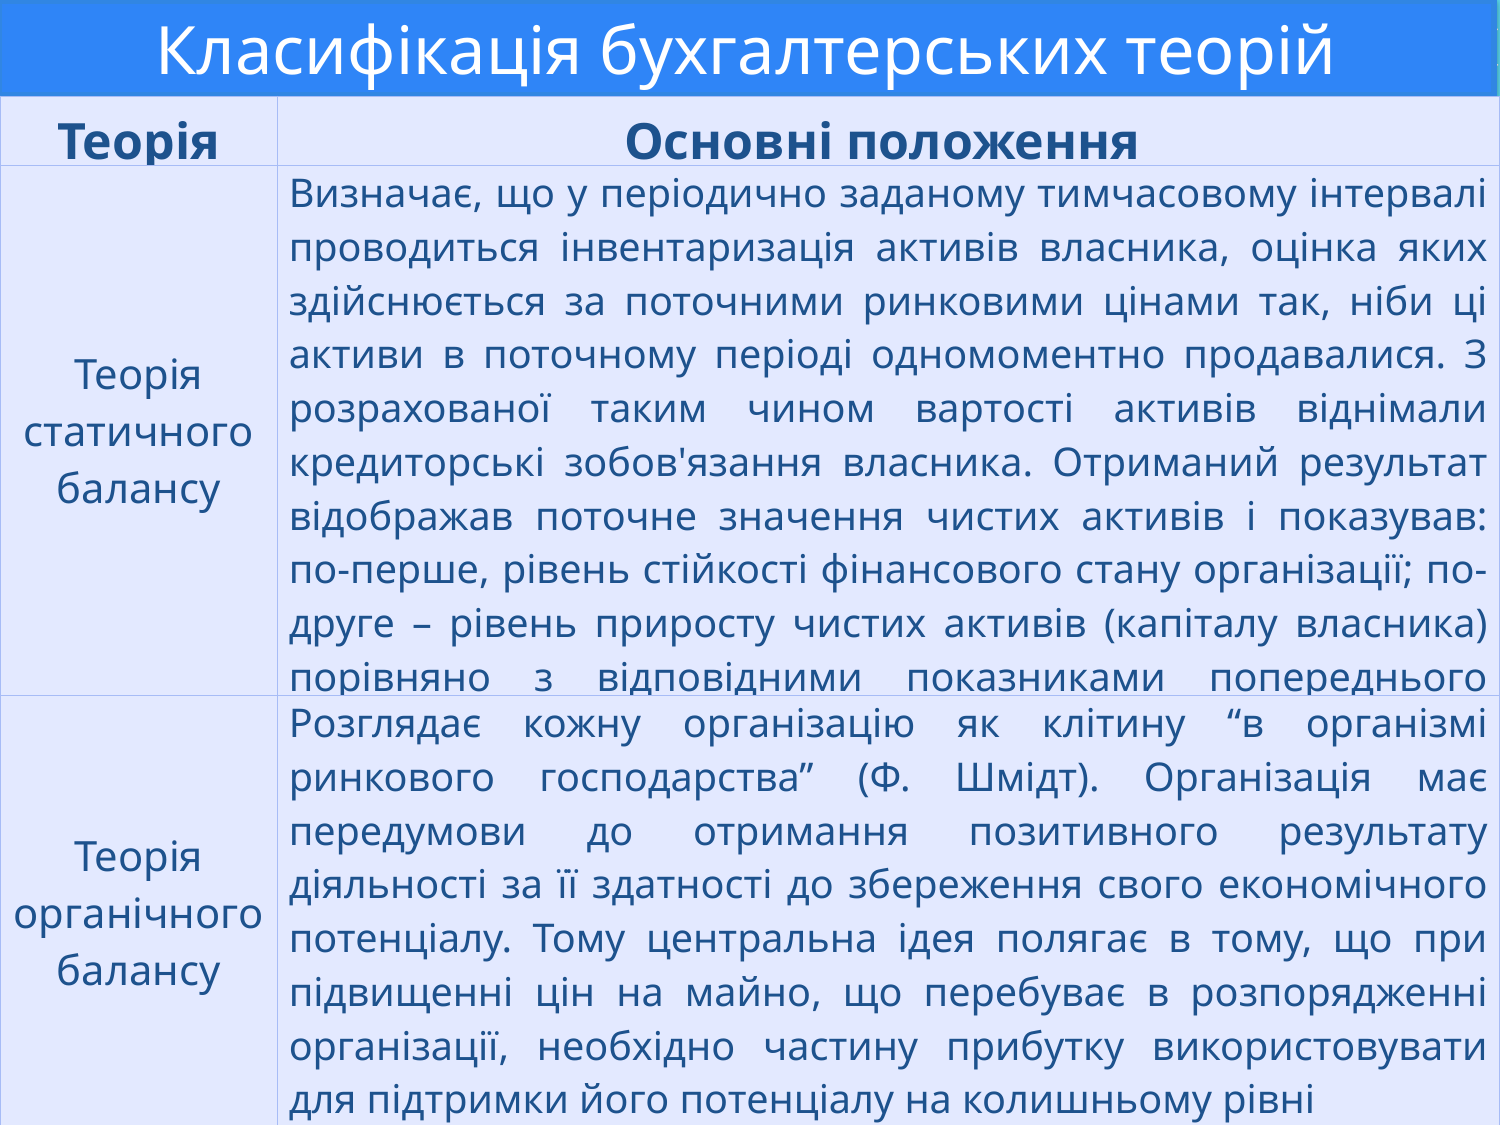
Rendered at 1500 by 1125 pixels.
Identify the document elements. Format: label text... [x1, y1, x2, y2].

text_box Класифікація бухгалтерських теорій [0, 0, 1497, 96]
table_cell Визначає, що у періодично заданому тимчасовому інтервалі проводиться інвентаризація активів власника, оцінка яких здійснюється за поточними ринковими цінами так, ніби ці активи в поточному періоді одномоментно продавалися. З розрахованої таким чином вартості активів віднімали кредиторські зобов'язання власника. Отриманий результат відображав поточне значення чистих активів і показував: по-перше, рівень стійкості фінансового стану організації; по-друге – рівень приросту чистих активів (капіталу власника) порівняно з відповідними показниками попереднього періоду [278, 166, 1499, 695]
table_cell Теорія статичного балансу [1, 166, 277, 695]
table_cell Теорія органічного балансу [1, 696, 277, 1125]
table_header Теорія [1, 97, 277, 165]
table_cell Розглядає кожну організацію як клітину “в організмі ринкового господарства” (Ф. Шмідт). Організація має передумови до отримання позитивного результату діяльності за її здатності до збереження свого економічного потенціалу. Тому центральна ідея полягає в тому, що при підвищенні цін на майно, що перебуває в розпорядженні організації, необхідно частину прибутку використовувати для підтримки його потенціалу на колишньому рівні [278, 696, 1499, 1125]
table_header Основні положення [278, 97, 1499, 165]
